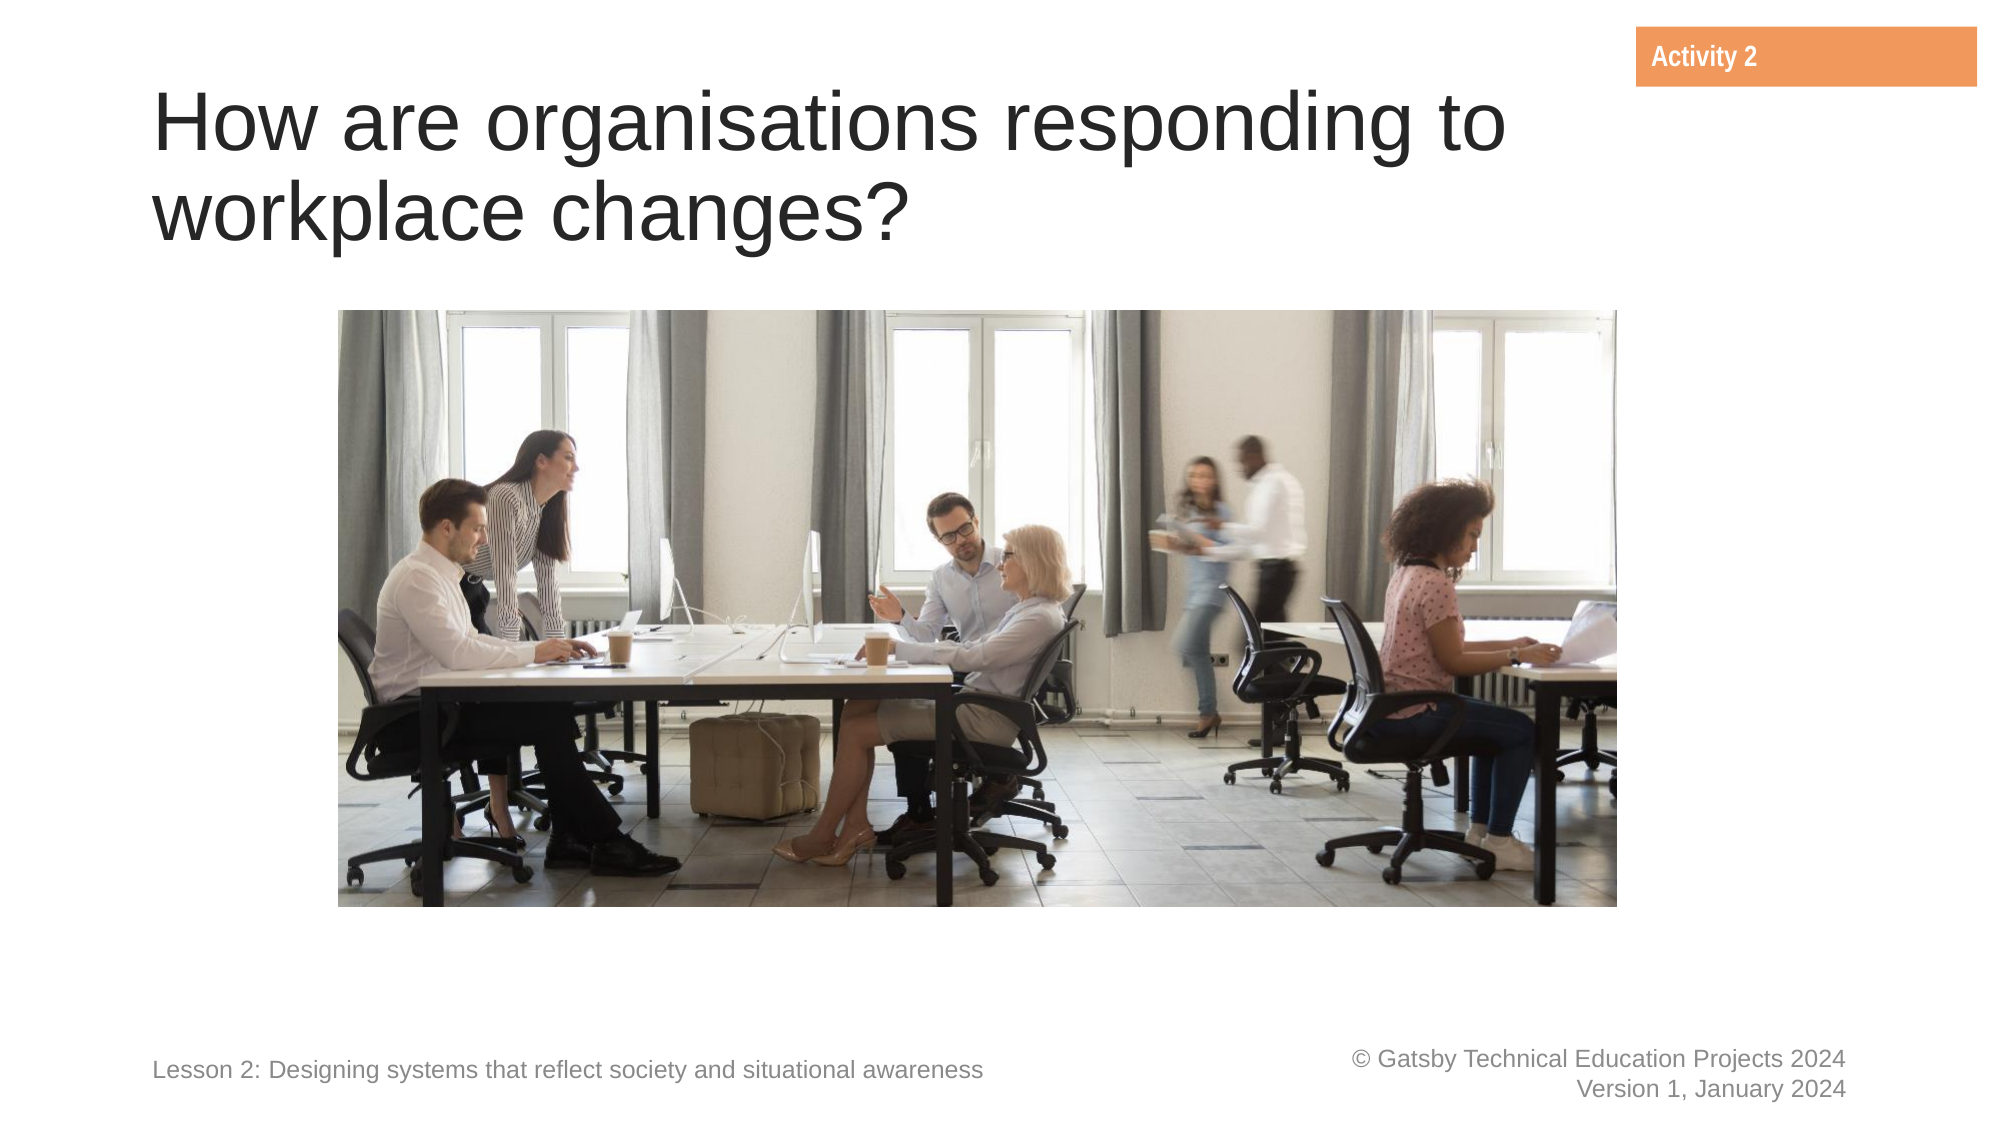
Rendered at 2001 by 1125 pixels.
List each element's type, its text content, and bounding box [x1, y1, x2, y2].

picture [338, 310, 1617, 907]
title How are organisations responding to workplace changes? [137, 59, 1863, 278]
list Lesson 2: Designing systems that reflect society and situational awareness [137, 1031, 1024, 1103]
list Activity 2 [1636, 26, 1978, 87]
